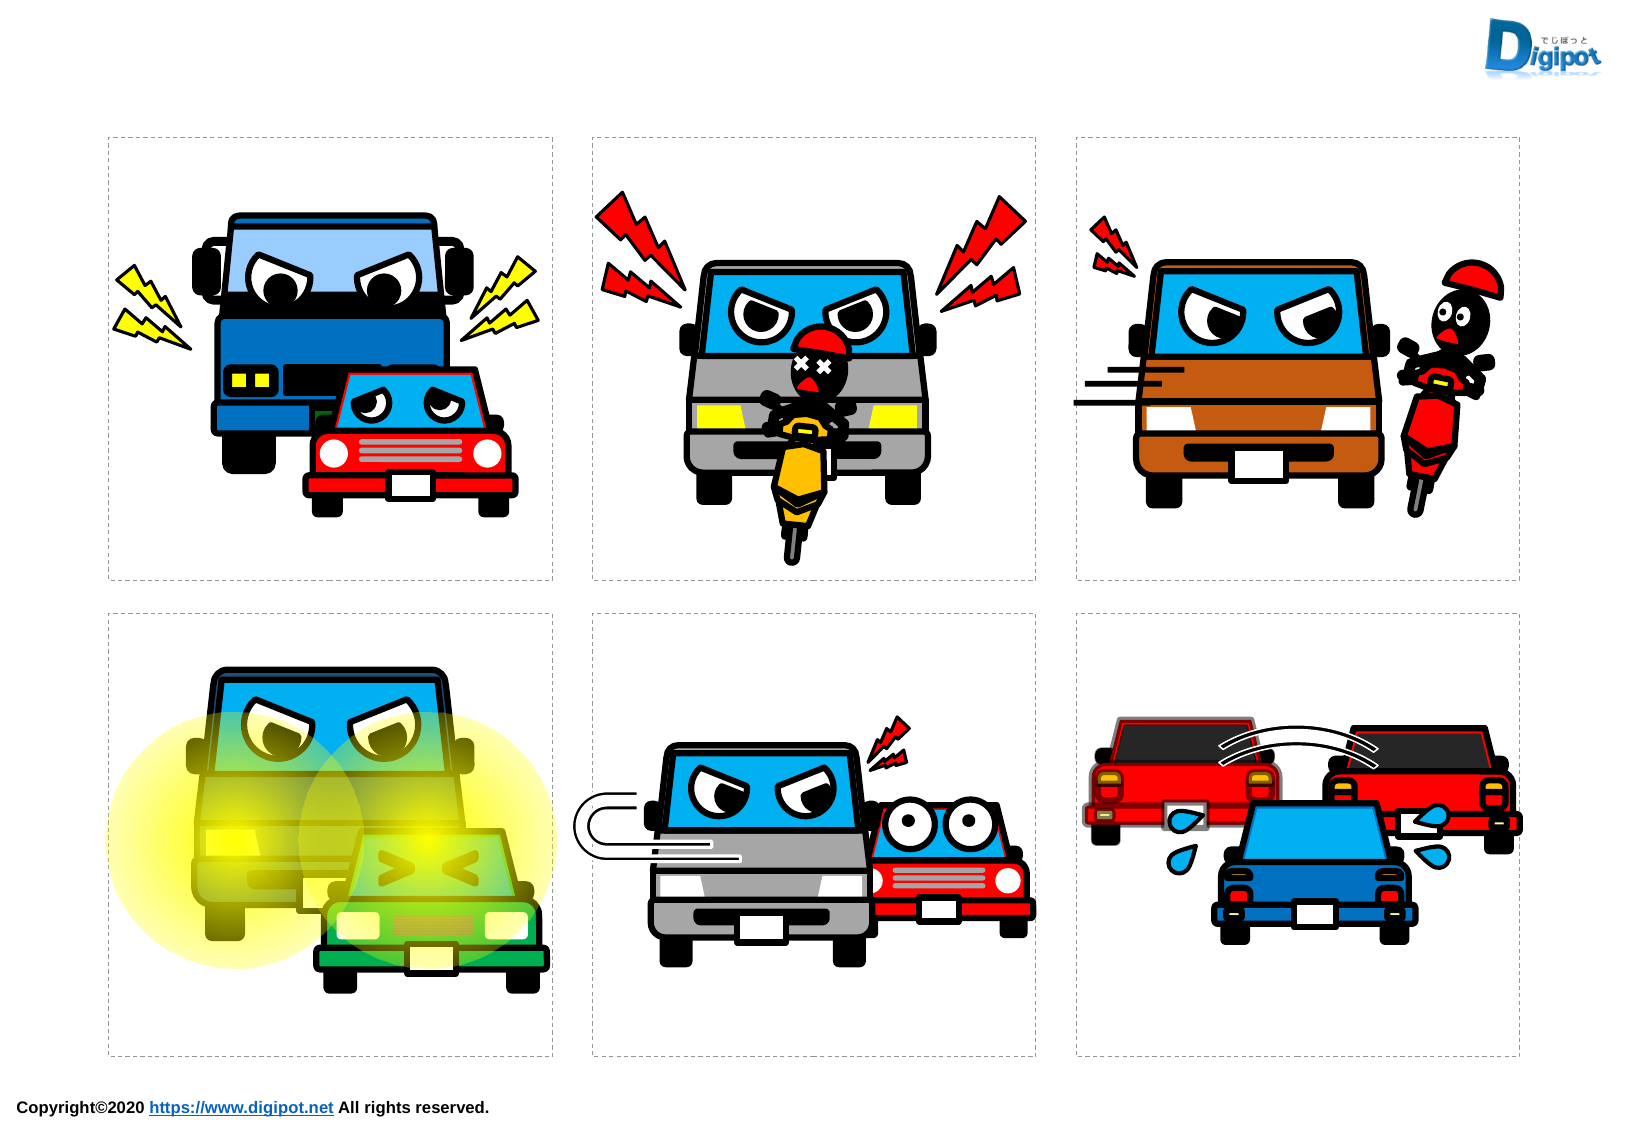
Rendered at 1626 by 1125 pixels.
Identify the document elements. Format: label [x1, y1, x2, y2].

picture [1485, 18, 1602, 82]
text_box [114, 215, 538, 517]
text_box [571, 720, 1034, 967]
text_box [1073, 220, 1505, 517]
text_box [592, 199, 1030, 563]
text_box [105, 669, 557, 993]
text_box [1084, 719, 1520, 945]
